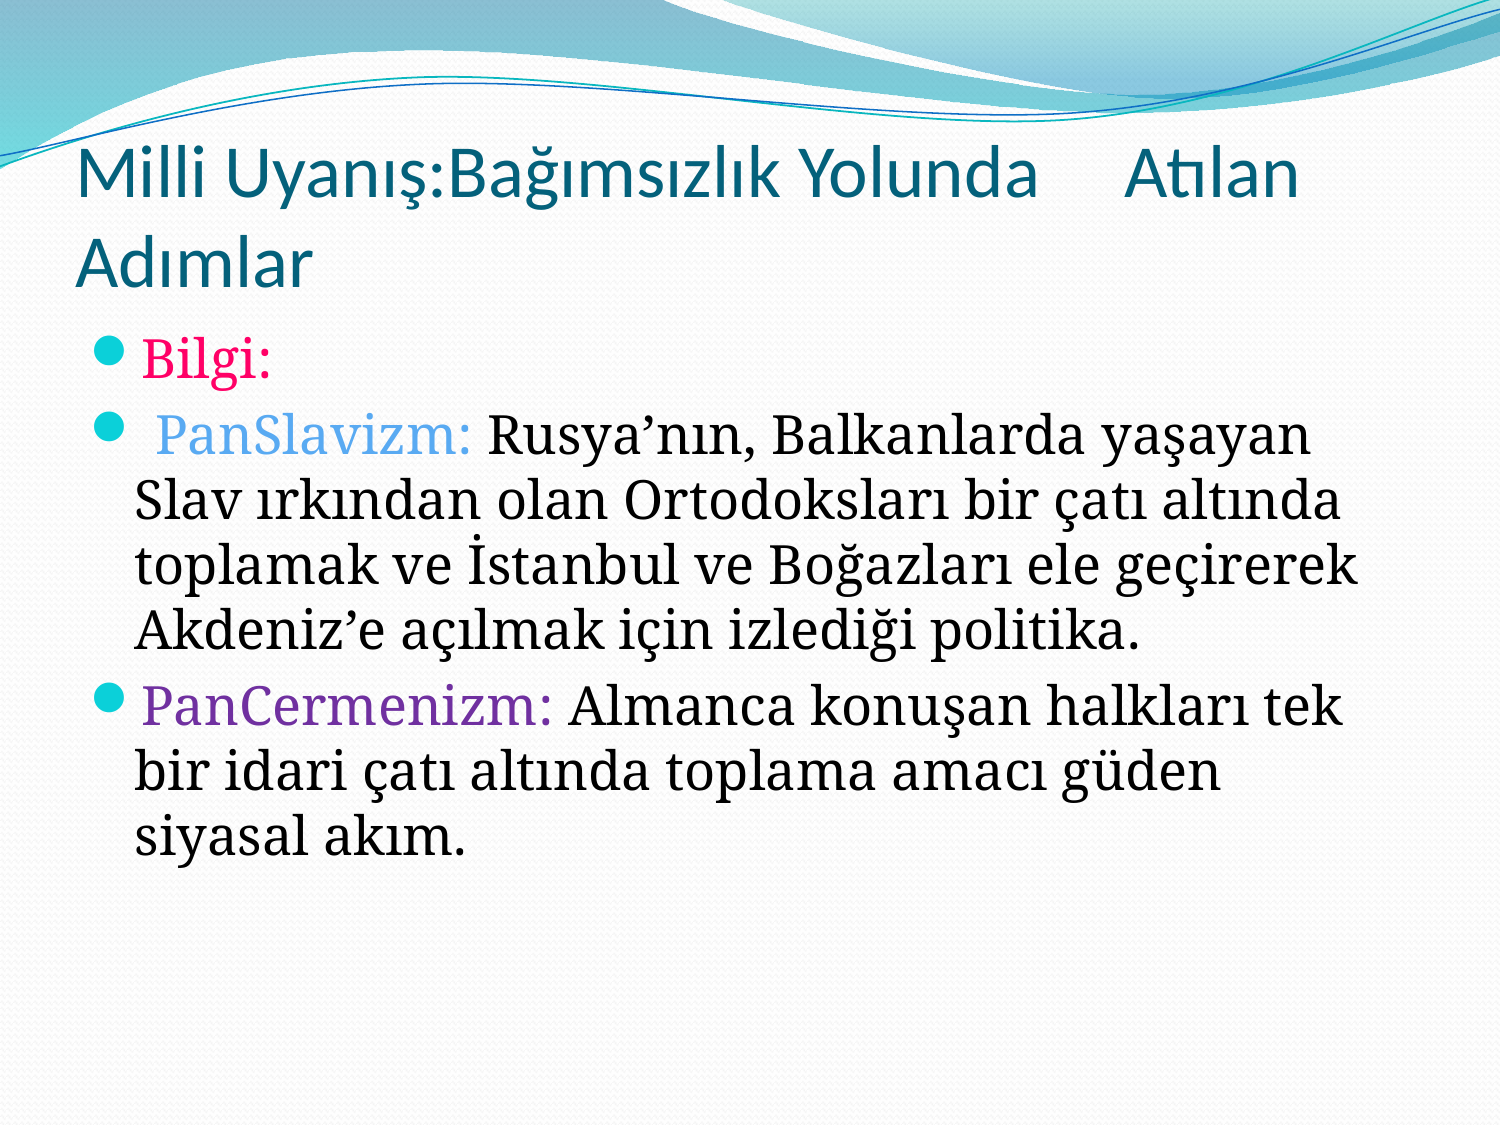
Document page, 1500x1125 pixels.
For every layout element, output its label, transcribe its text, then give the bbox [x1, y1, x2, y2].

list Bilgi: PanSlavizm: Rusya’nın, Balkanlarda yaşayan Slav ırkından olan Ortodoksları bir çatı altında toplamak ve İstanbul ve Boğazları ele geçirerek Akdeniz’e açılmak için izlediği politika. PanCermenizm: Almanca konuşan halkları tek bir idari çatı altında toplama amacı güden siyasal akım. [75, 317, 1425, 1038]
title Milli Uyanış:Bağımsızlık Yolunda Atılan Adımlar [75, 115, 1425, 303]
